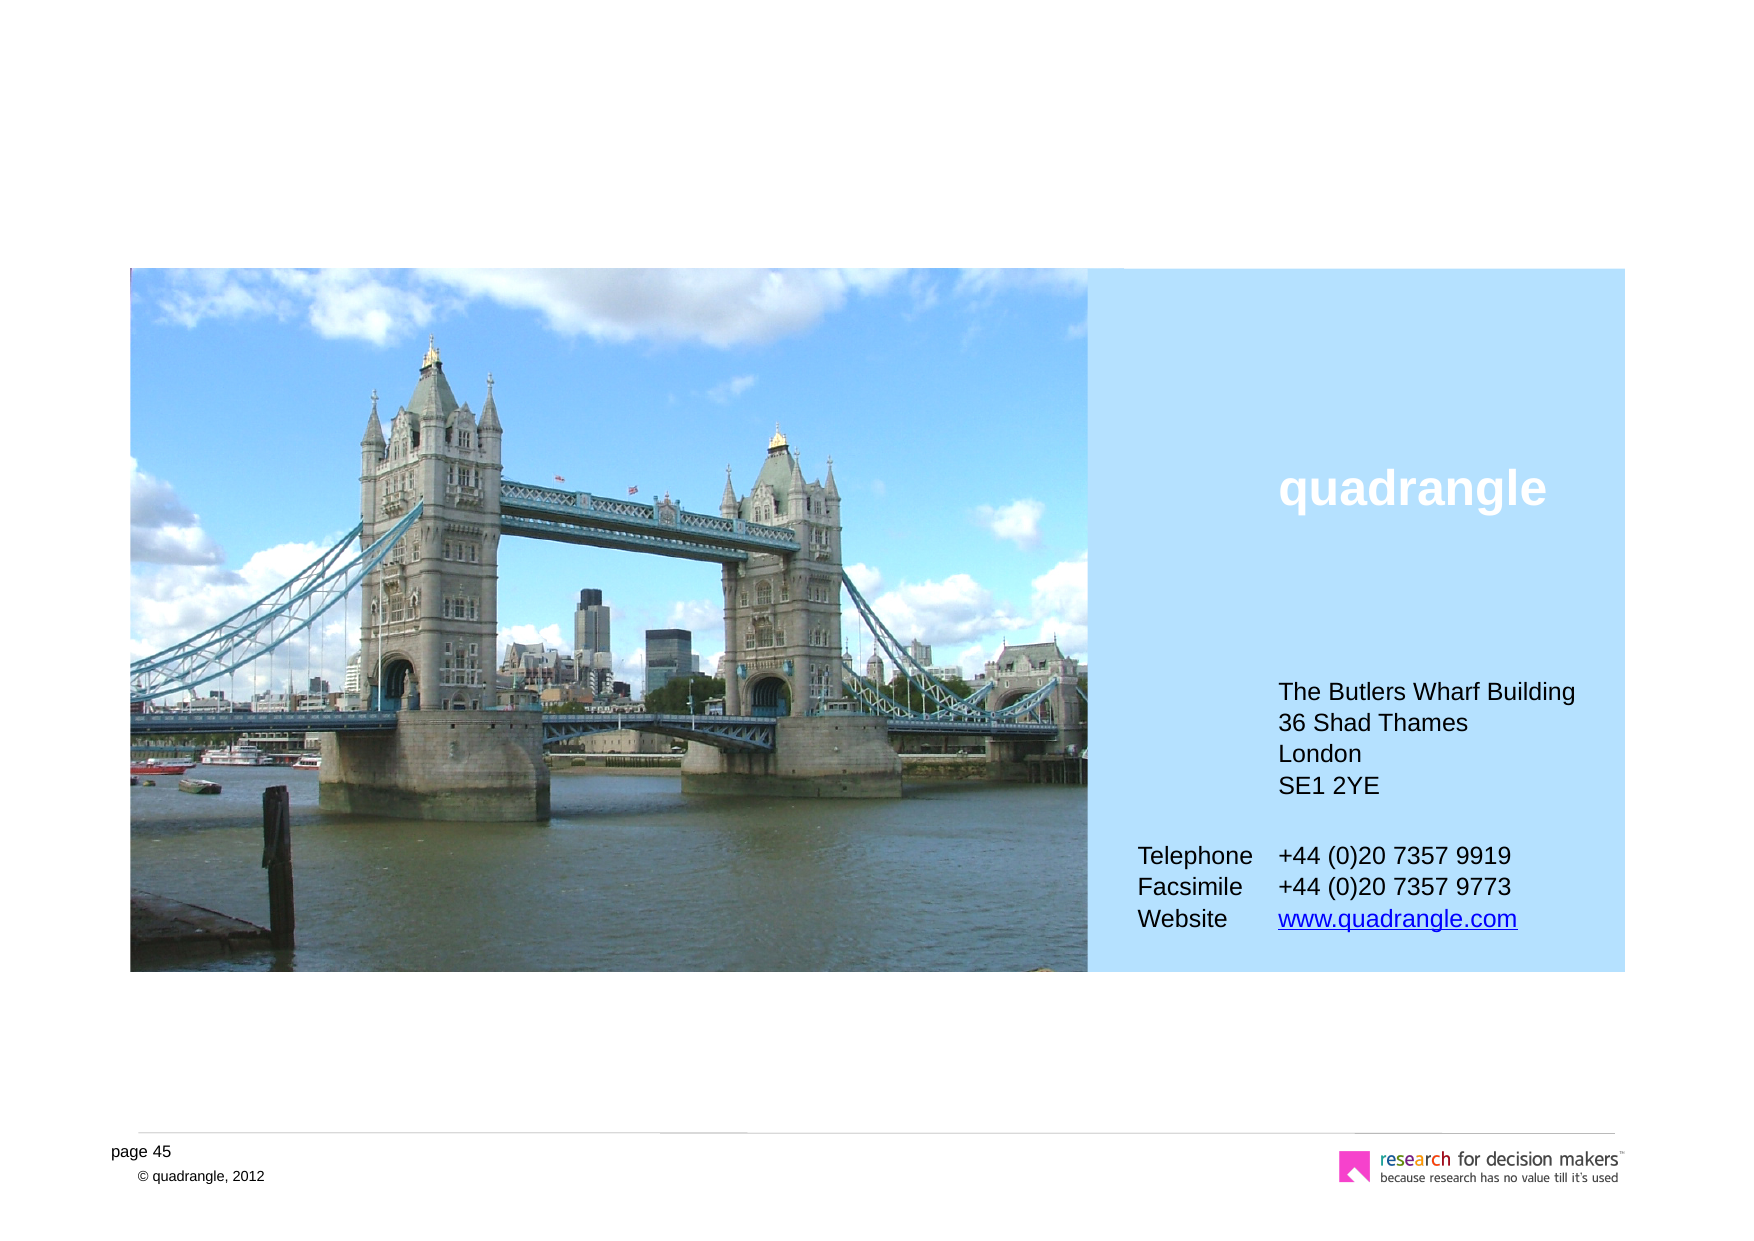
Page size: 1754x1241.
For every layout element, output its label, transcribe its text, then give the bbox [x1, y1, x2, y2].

text_box quadrangle [1263, 268, 1660, 703]
text_box [1125, 268, 1625, 972]
text_box The Butlers Wharf Building 36 Shad Thames London SE1 2YE [1263, 703, 1619, 807]
text_box Telephone +44 (0)20 7357 9919 Facsimile +44 (0)20 7357 9773 Website www.quadrangle.com [1129, 831, 1580, 971]
picture [1336, 1147, 1627, 1186]
picture [130, 268, 1125, 973]
